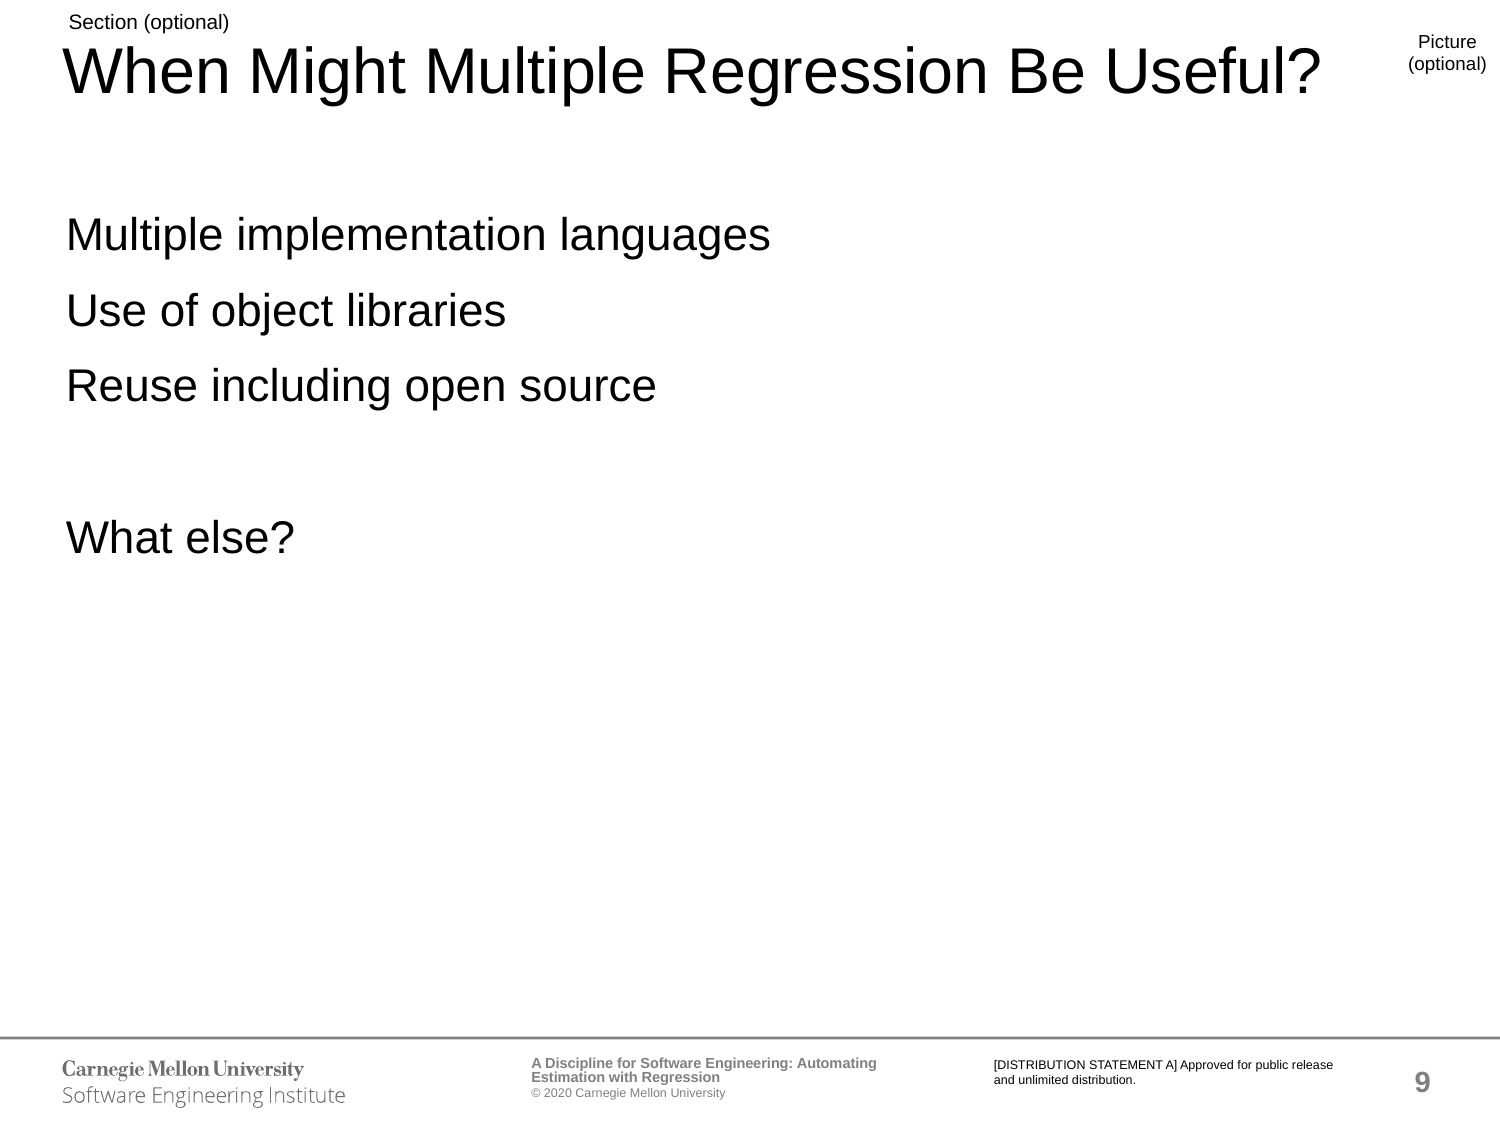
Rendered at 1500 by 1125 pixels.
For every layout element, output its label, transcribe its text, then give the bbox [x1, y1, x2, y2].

list Multiple implementation languages Use of object libraries Reuse including open source What else? [65, 204, 1431, 1027]
title When Might Multiple Regression Be Useful? [62, 37, 1338, 182]
